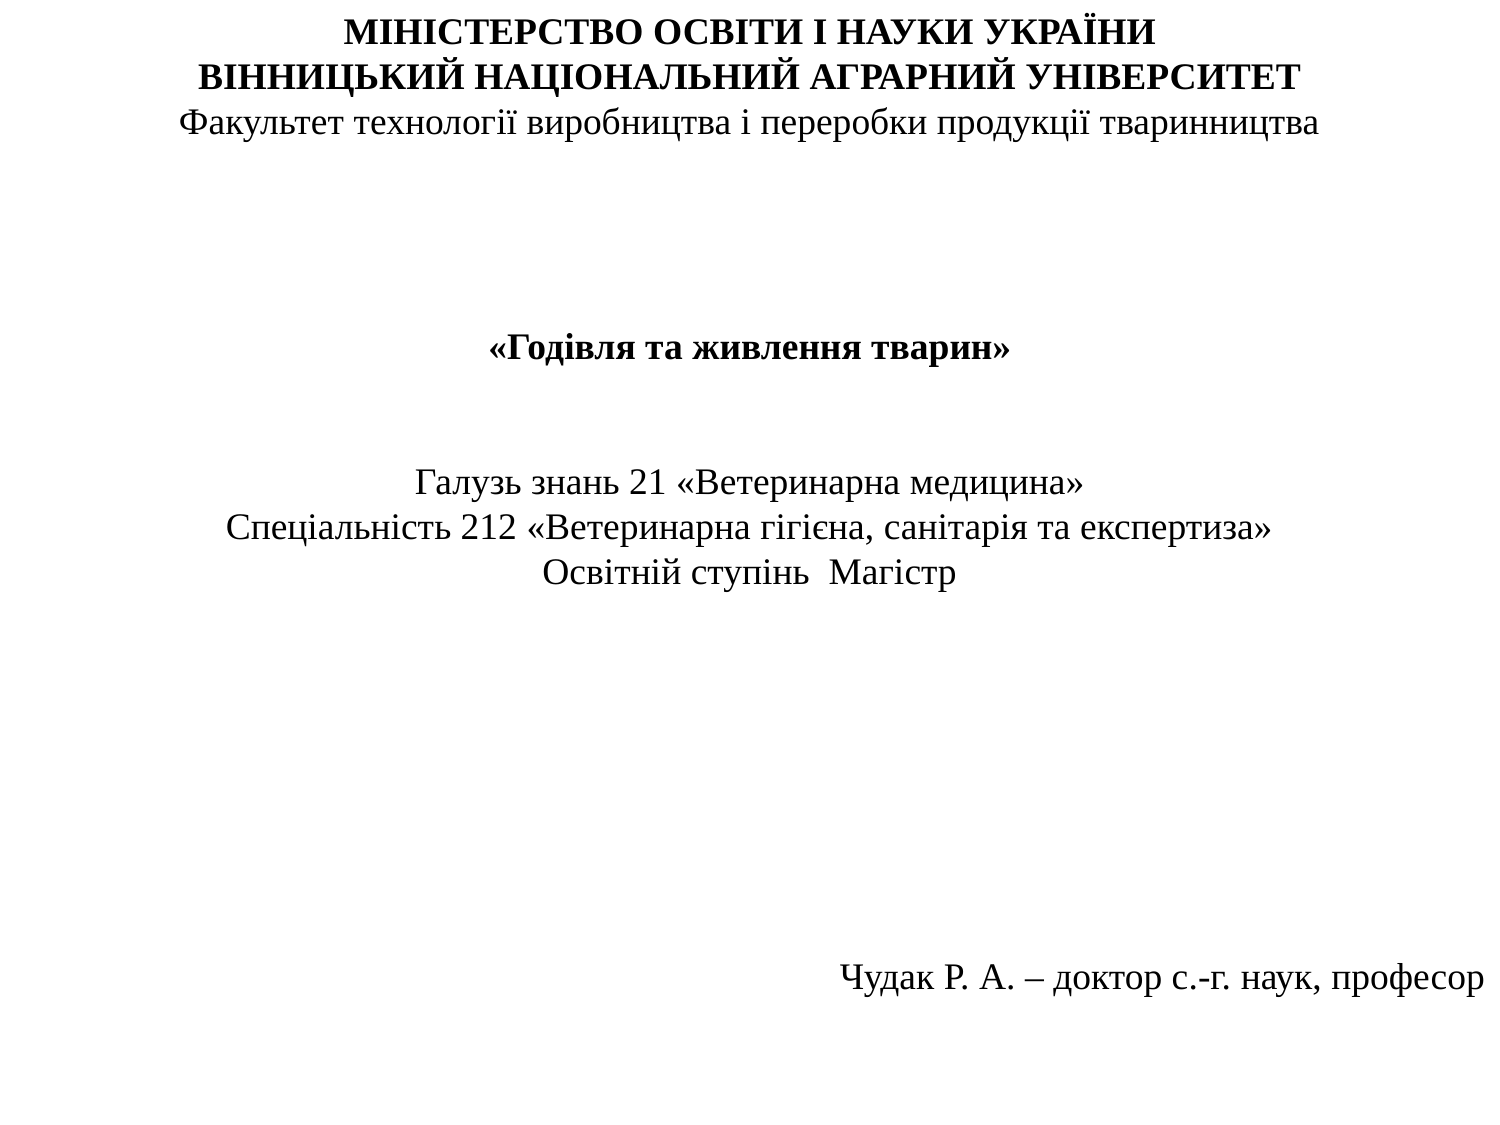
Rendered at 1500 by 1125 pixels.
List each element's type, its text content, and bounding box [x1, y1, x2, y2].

text_box МІНІСТЕРСТВО ОСВІТИ І НАУКИ УКРАЇНИ ВІННИЦЬКИЙ НАЦІОНАЛЬНИЙ АГРАРНИЙ УНІВЕРСИТЕТ Факультет технології виробництва і переробки продукції тваринництва «Годівля та живлення тварин» Галузь знань 21 «Ветеринарна медицина» Спеціальність 212 «Ветеринарна гігієна, санітарія та експертиза» Освітній ступінь Магістр Чудак Р. А. – доктор с.-г. наук, професор [0, 0, 1500, 1005]
